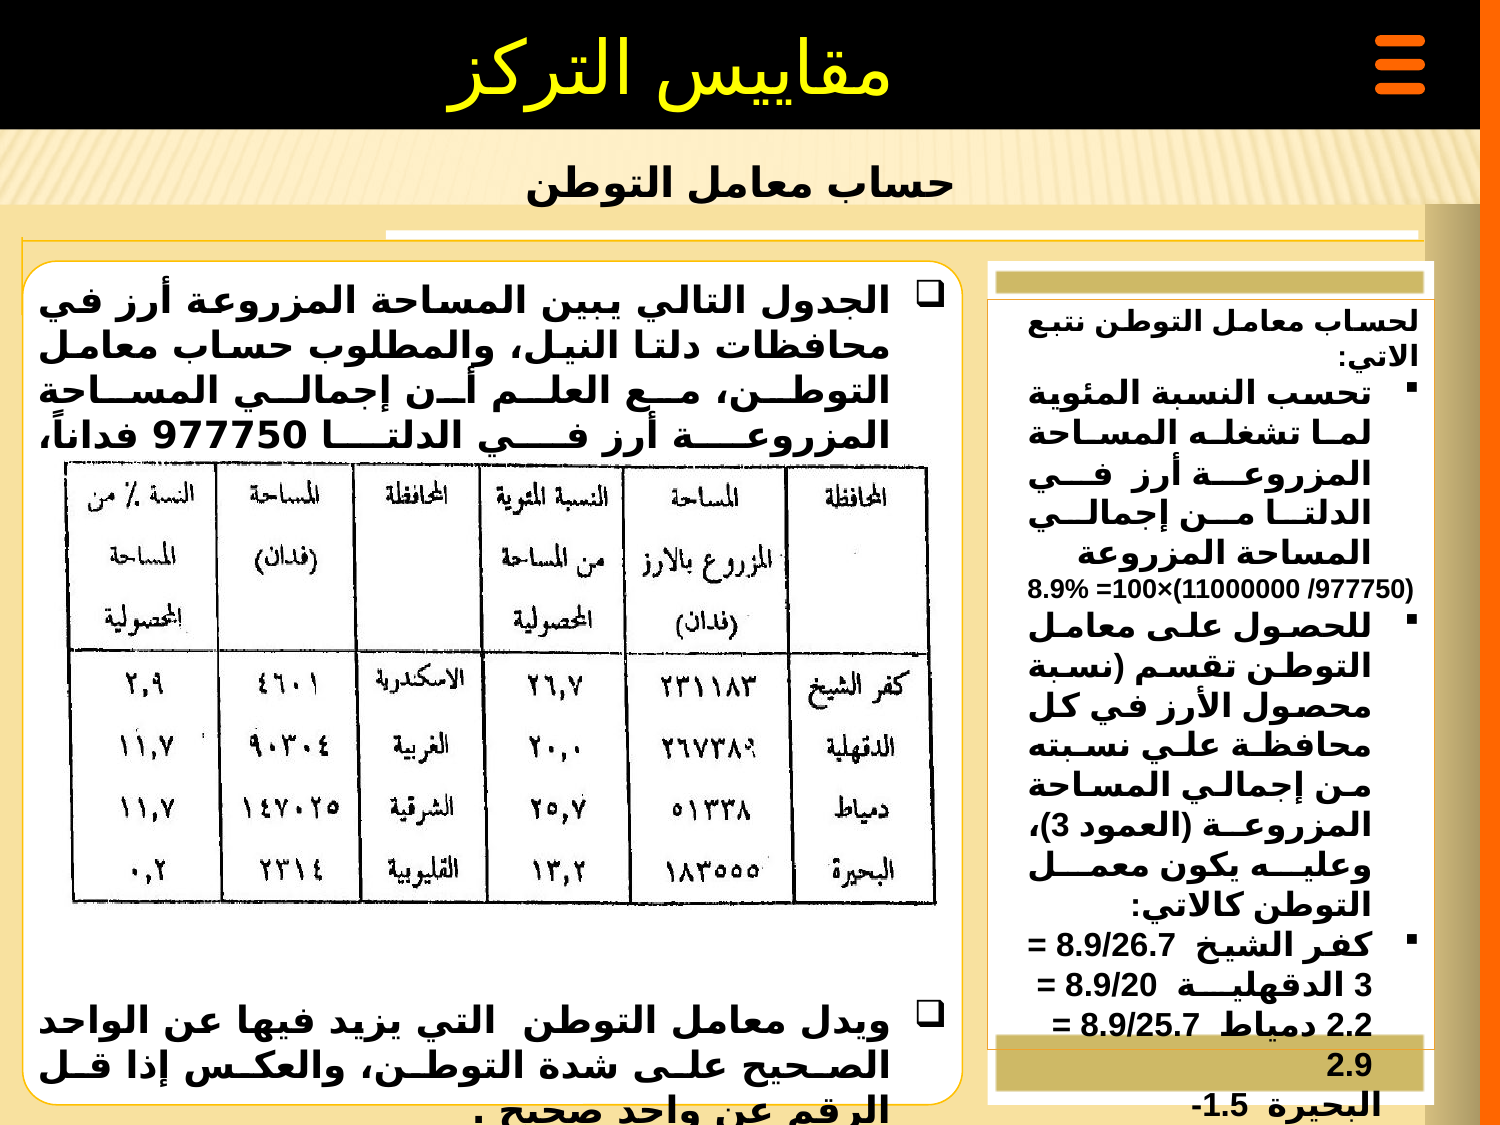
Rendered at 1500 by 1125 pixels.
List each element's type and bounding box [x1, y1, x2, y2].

picture [53, 459, 939, 910]
text_box [987, 260, 1435, 1106]
text_box [0, 0, 1500, 1125]
